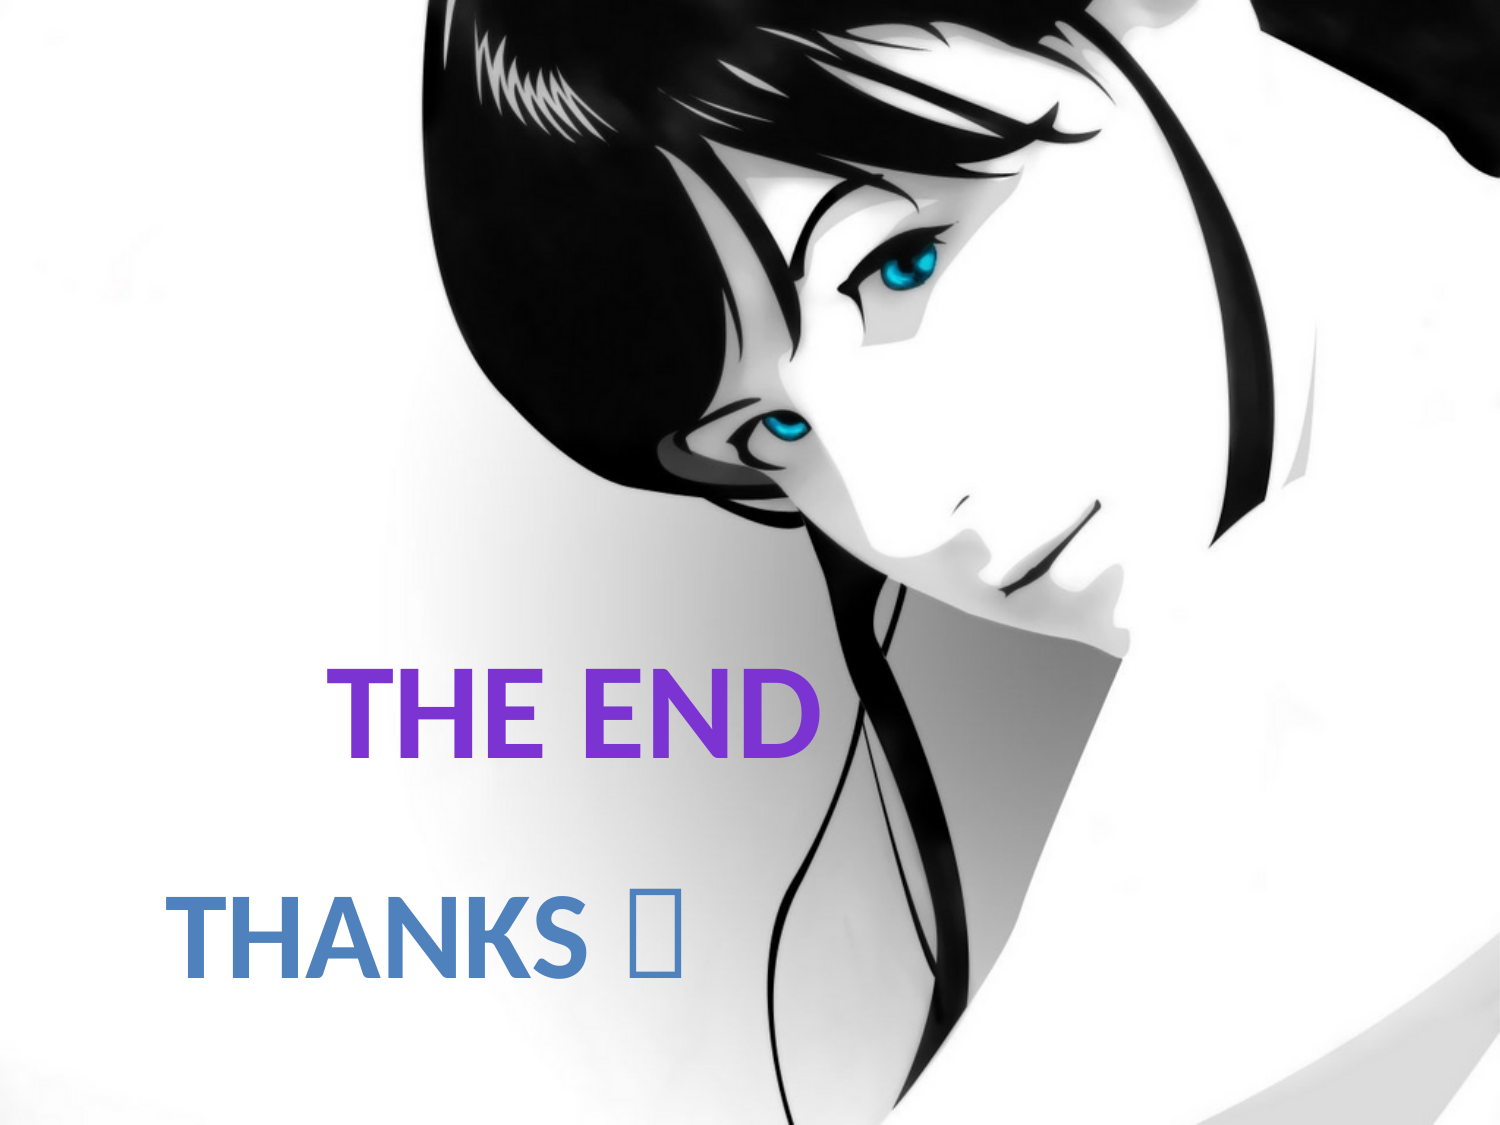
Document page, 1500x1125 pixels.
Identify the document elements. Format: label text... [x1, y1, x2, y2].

title The end [0, 609, 1250, 798]
picture [0, 0, 1500, 1125]
list Thanks  [150, 846, 1500, 1052]
